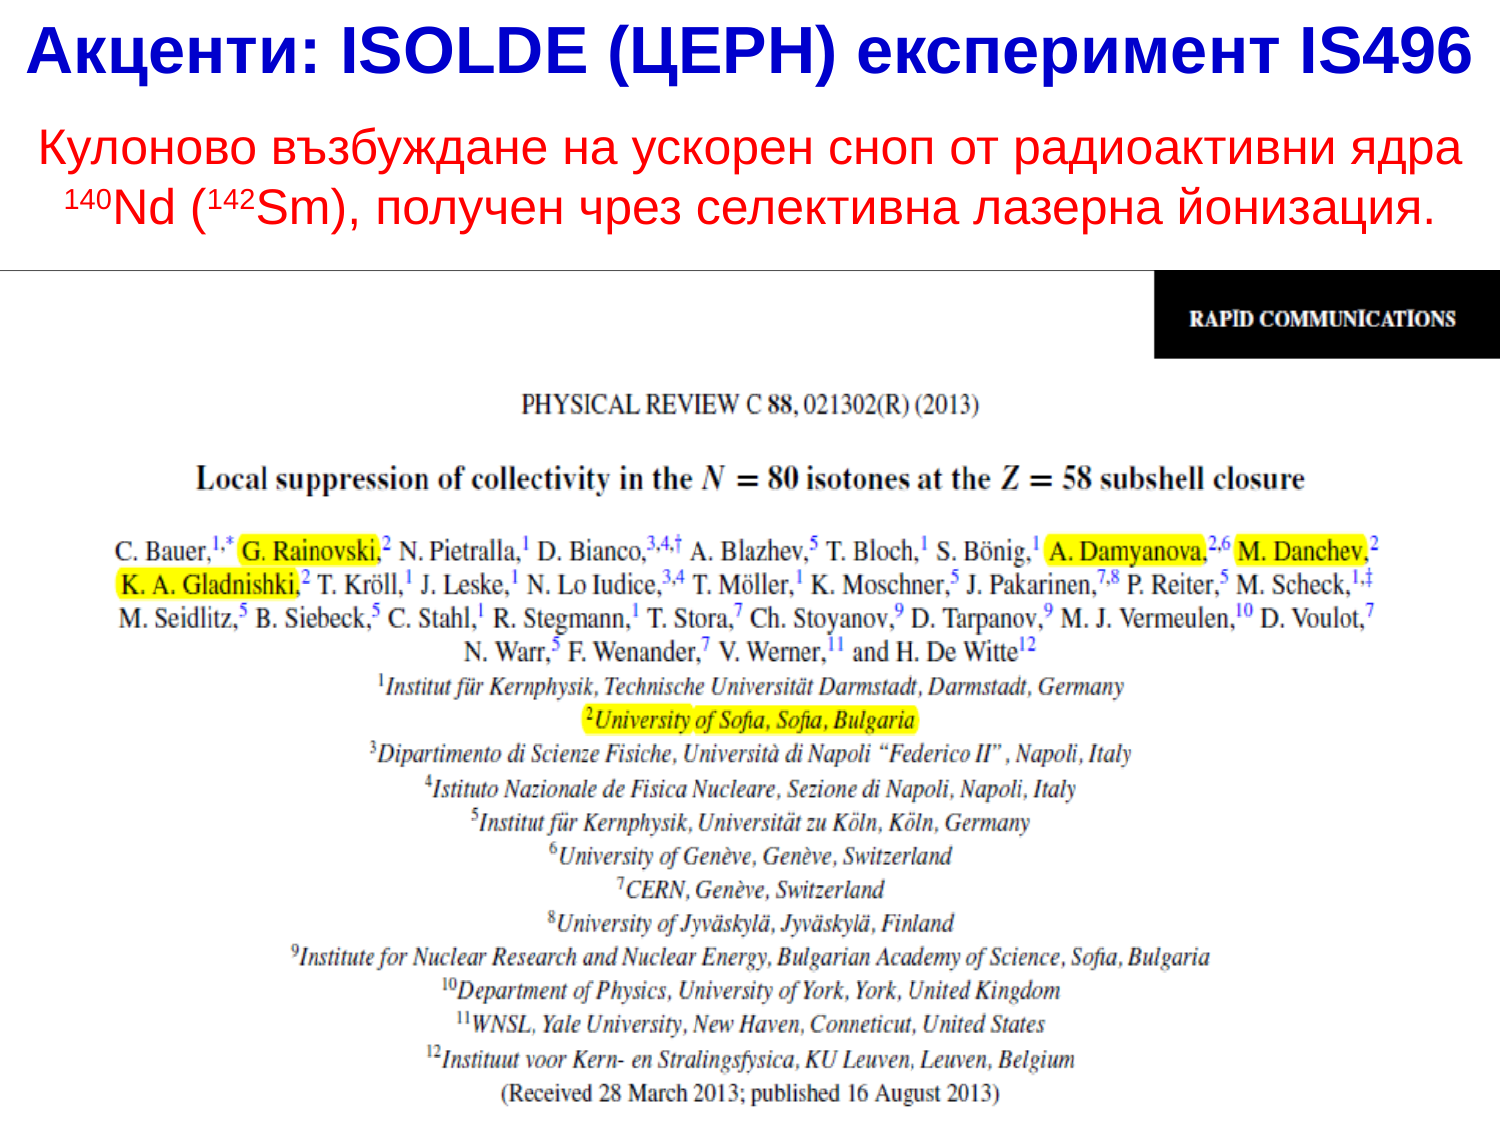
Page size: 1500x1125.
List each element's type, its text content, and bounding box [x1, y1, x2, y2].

text_box Акценти: ISOLDE (ЦЕРН) експеримент IS496 [0, 7, 1500, 88]
text_box Кулоново възбуждане на ускорен сноп от радиоактивни ядра 140Nd (142Sm), получен чрез селективна лазерна йонизация. [0, 107, 1500, 242]
picture [0, 237, 1500, 1125]
